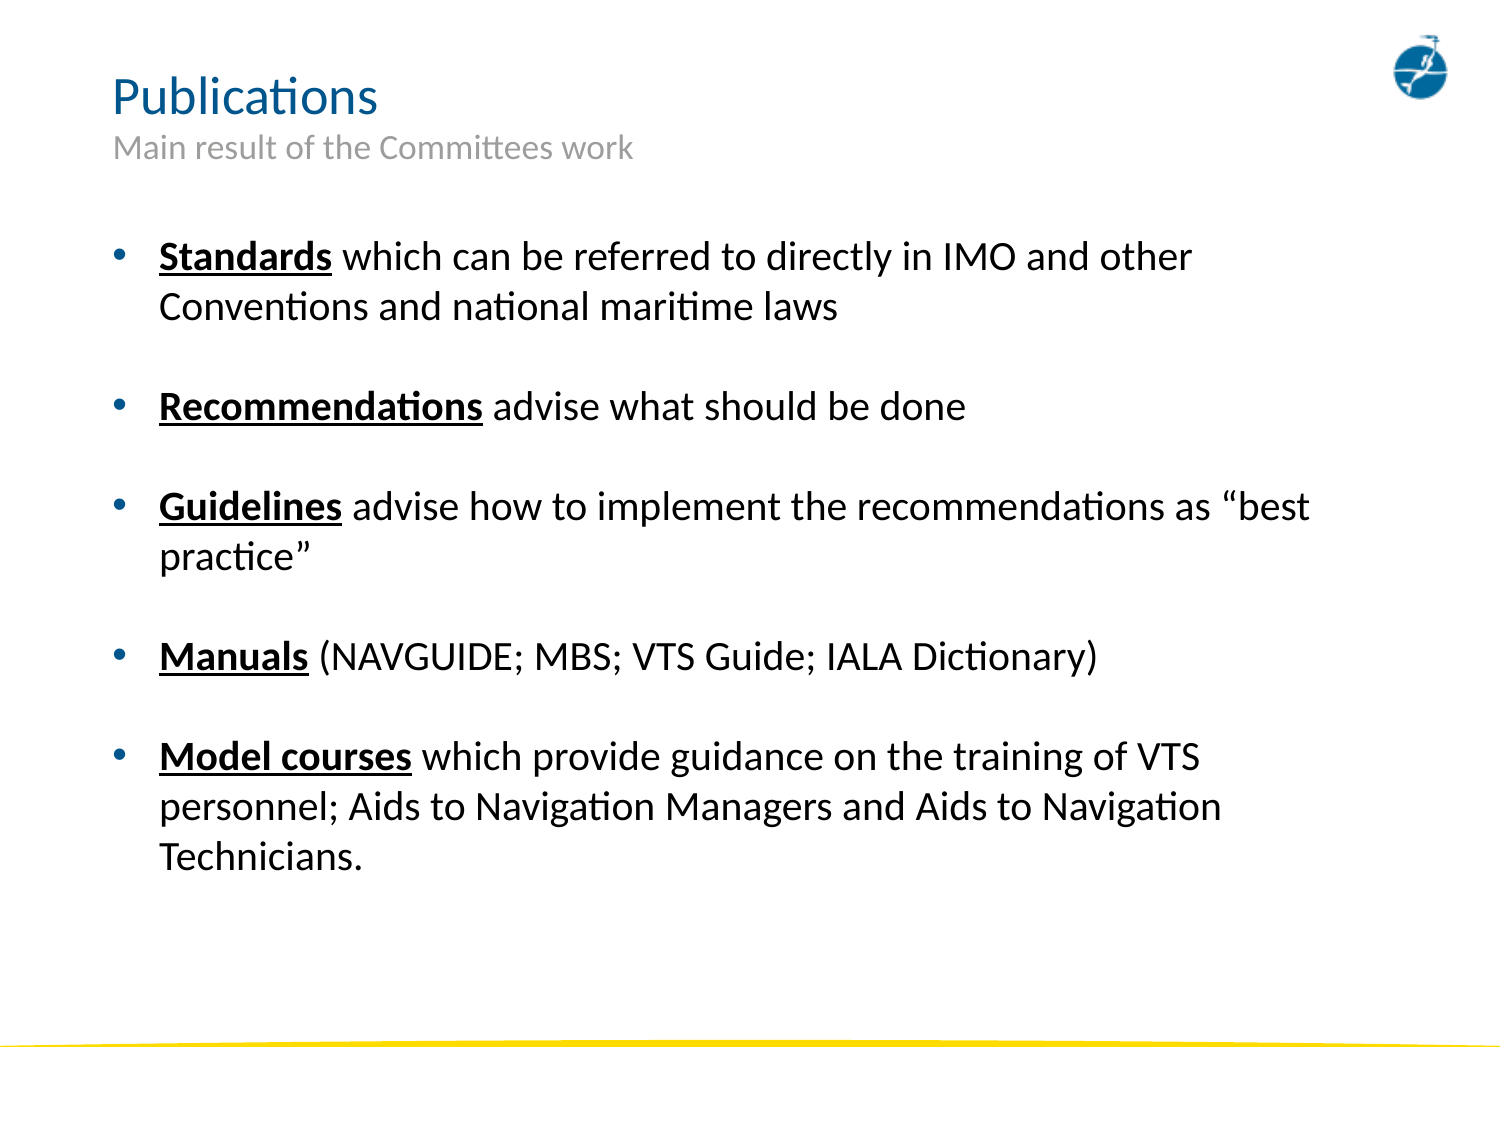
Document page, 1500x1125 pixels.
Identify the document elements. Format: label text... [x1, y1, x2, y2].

title Publications [112, 0, 1388, 119]
list Main result of the Committees work Standards which can be referred to directly in IMO and other Conventions and national maritime laws Recommendations advise what should be done Guidelines advise how to implement the recommendations as “best practice” Manuals (NAVGUIDE; MBS; VTS Guide; IALA Dictionary) Model courses which provide guidance on the training of VTS personnel; Aids to Navigation Managers and Aids to Navigation Technicians. [112, 119, 1388, 451]
